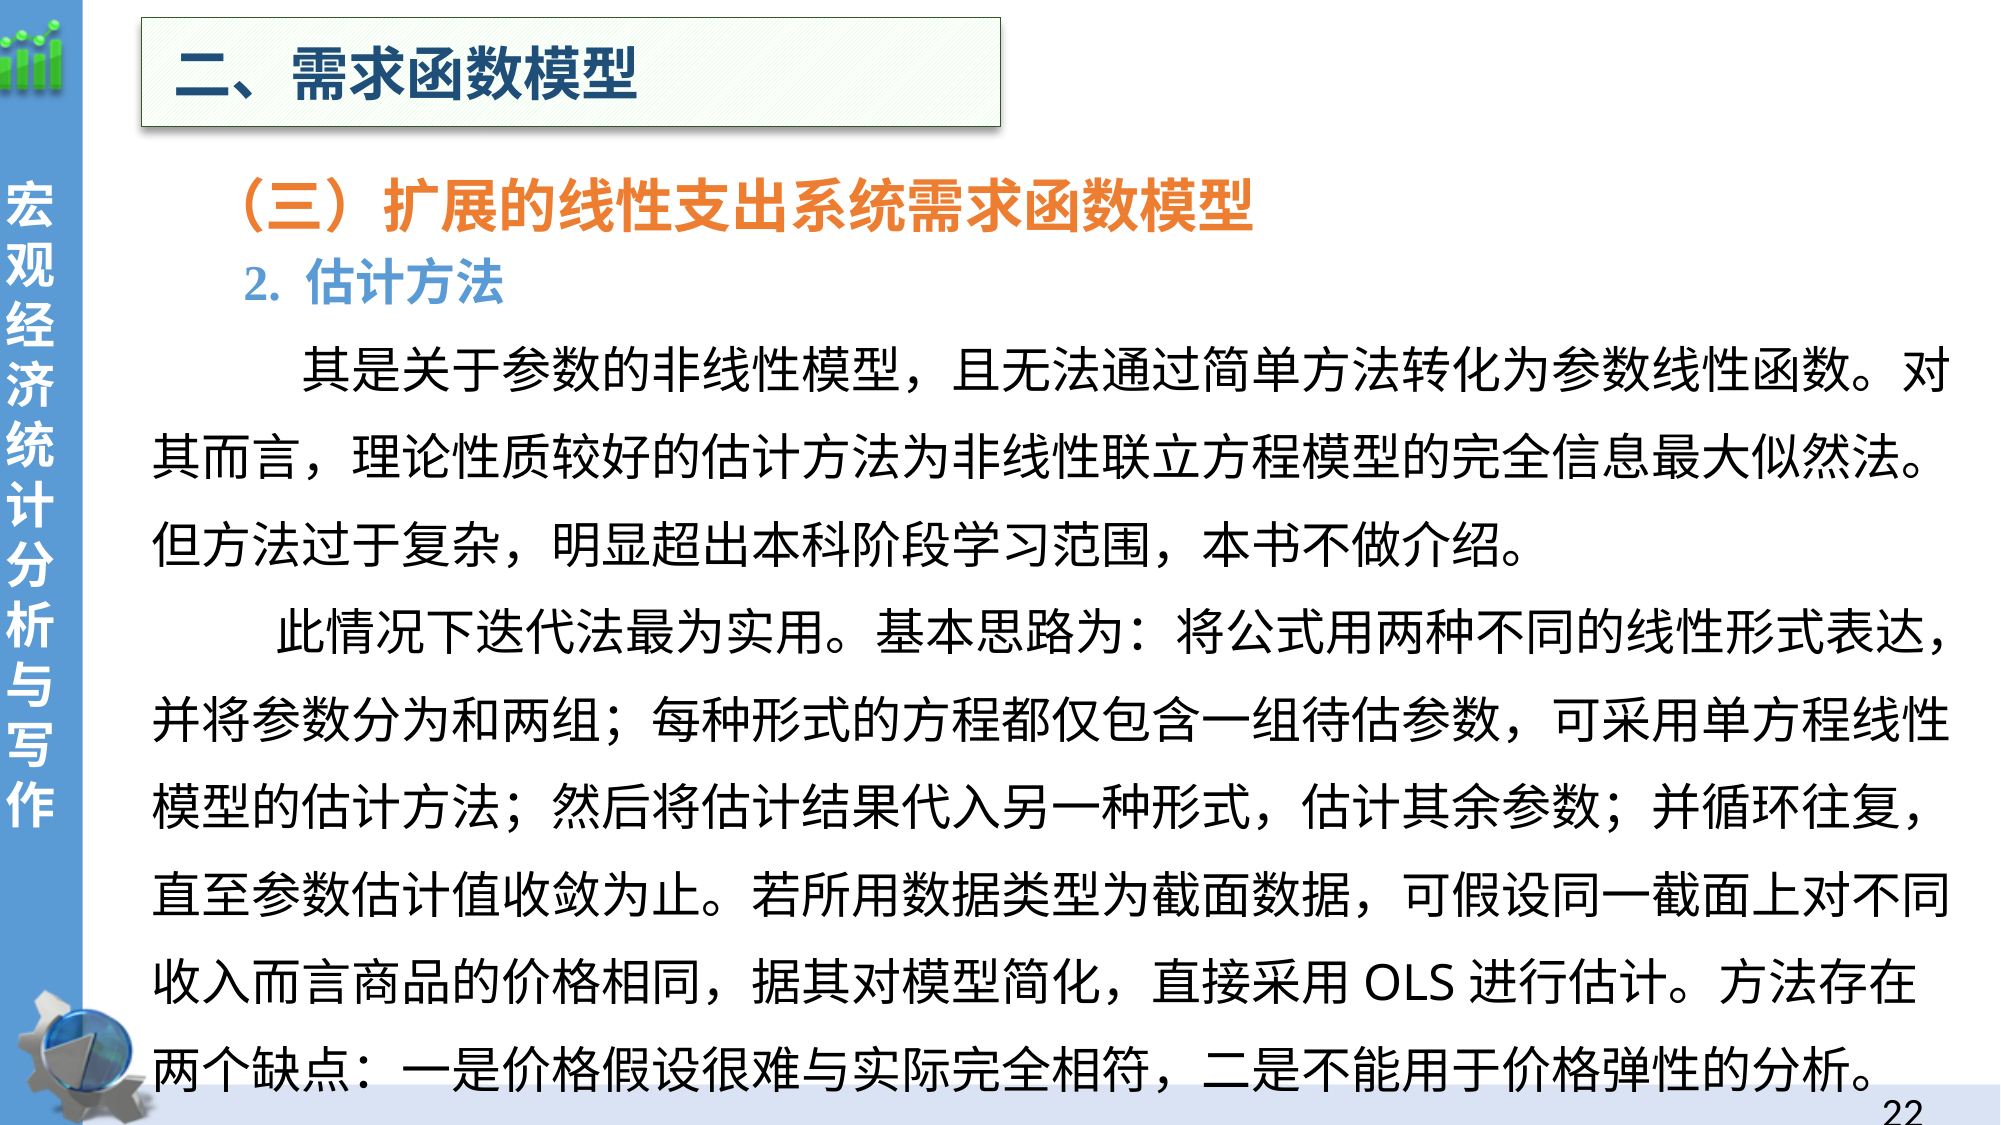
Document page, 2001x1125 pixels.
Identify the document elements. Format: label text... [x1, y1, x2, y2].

picture [1827, 1067, 1838, 1085]
picture [0, 0, 2001, 1125]
text_box （三）扩展的线性支出系统需求函数模型 [84, 126, 1432, 247]
text_box 二、需求函数模型 [141, 17, 1000, 126]
picture [1856, 1078, 1866, 1085]
slide_number 21 [1786, 1085, 1940, 1125]
